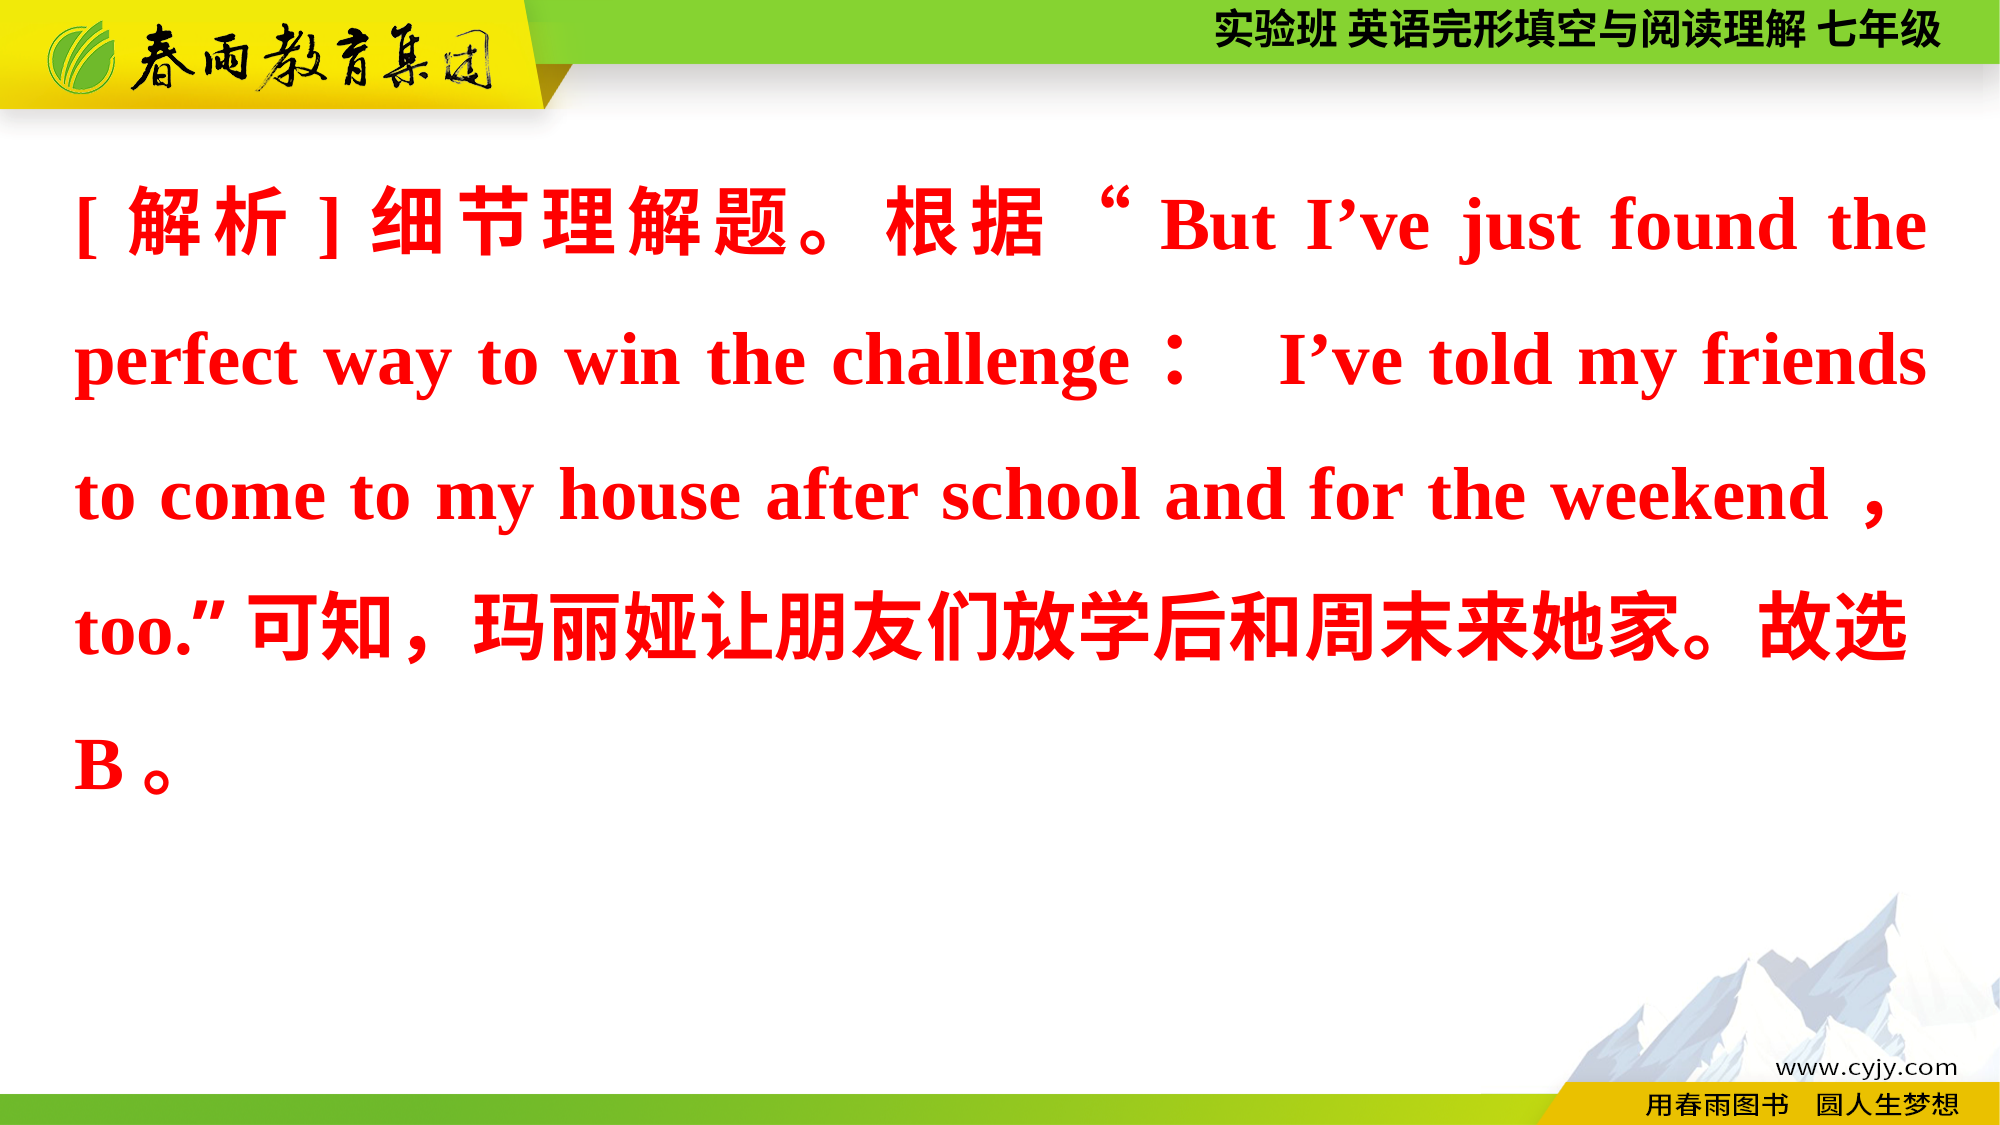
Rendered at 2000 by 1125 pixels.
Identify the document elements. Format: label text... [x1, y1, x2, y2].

list [解析]细节理解题。根据“But I’ve just found the perfect way to win the challenge： I’ve told my friends to come to my house after school and for the weekend， too.”可知，玛丽娅让朋友们放学后和周末来她家。故选B。 [59, 122, 1944, 666]
picture [0, 0, 2000, 1125]
